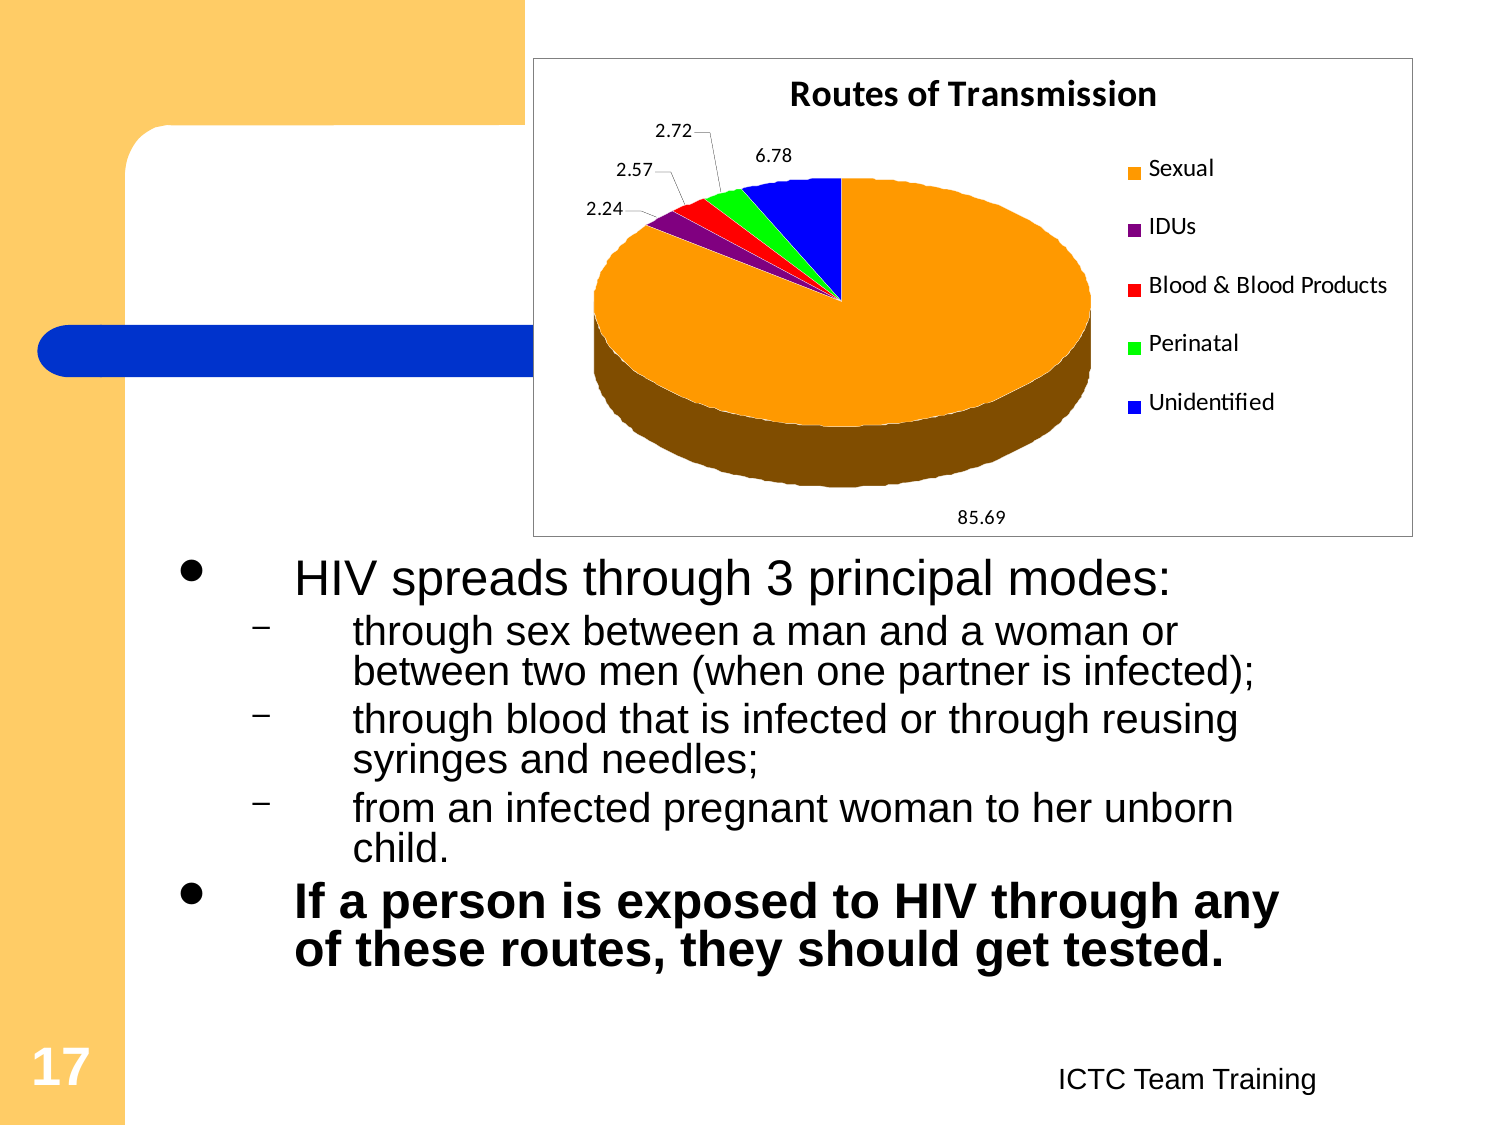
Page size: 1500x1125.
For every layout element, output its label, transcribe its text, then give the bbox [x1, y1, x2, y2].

footer ICTC Team Training [949, 1024, 1426, 1104]
list HIV spreads through 3 principal modes: through sex between a man and a woman or between two men (when one partner is infected); through blood that is infected or through reusing syringes and needles; from an infected pregnant woman to her unborn child. If a person is exposed to HIV through any of these routes, they should get tested. [162, 549, 1338, 1049]
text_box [524, 49, 1423, 544]
slide_number 17 [13, 1023, 111, 1105]
